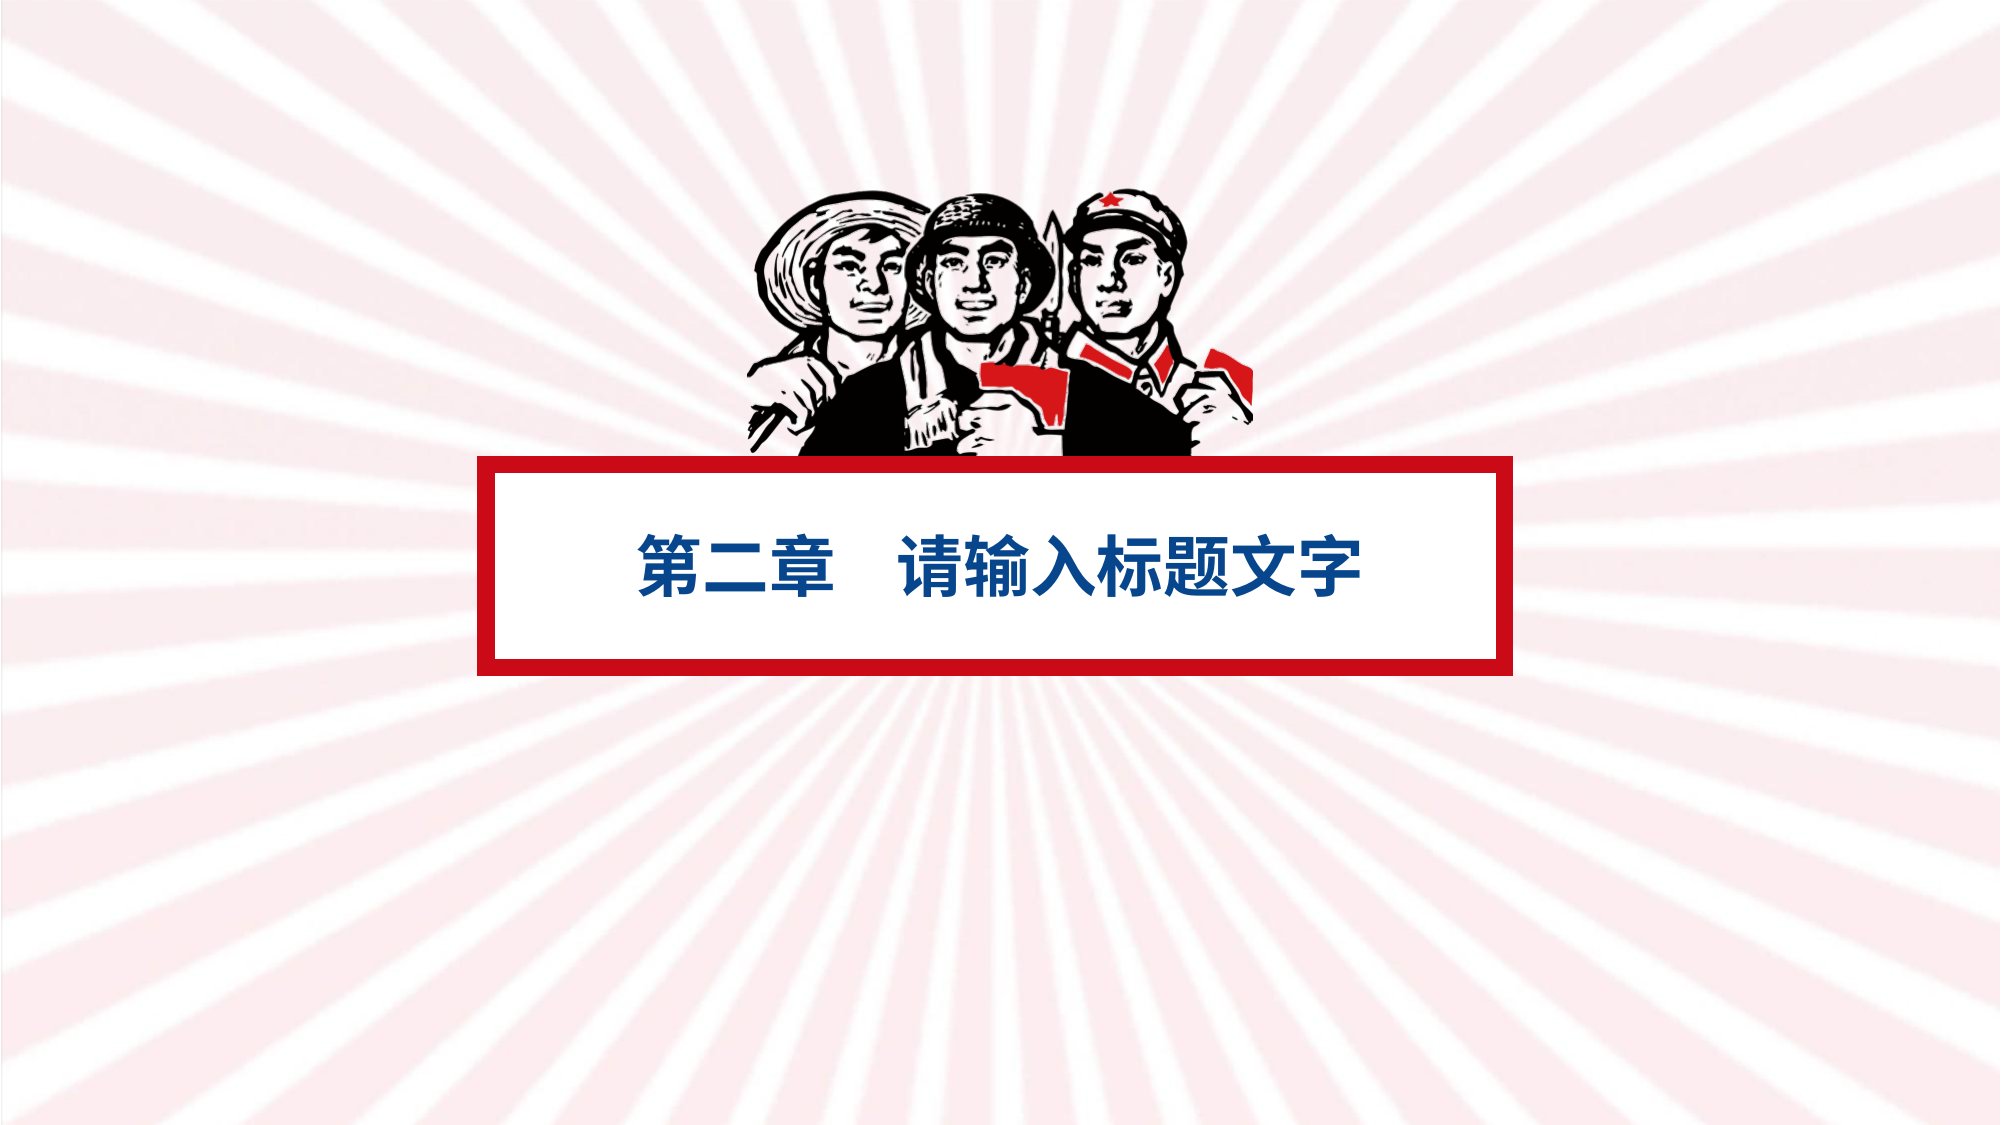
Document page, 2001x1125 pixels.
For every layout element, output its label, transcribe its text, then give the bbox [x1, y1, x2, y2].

text_box 第二章 请输入标题文字 [605, 517, 1395, 612]
picture [3, 1, 2000, 1125]
text_box [485, 463, 1506, 668]
